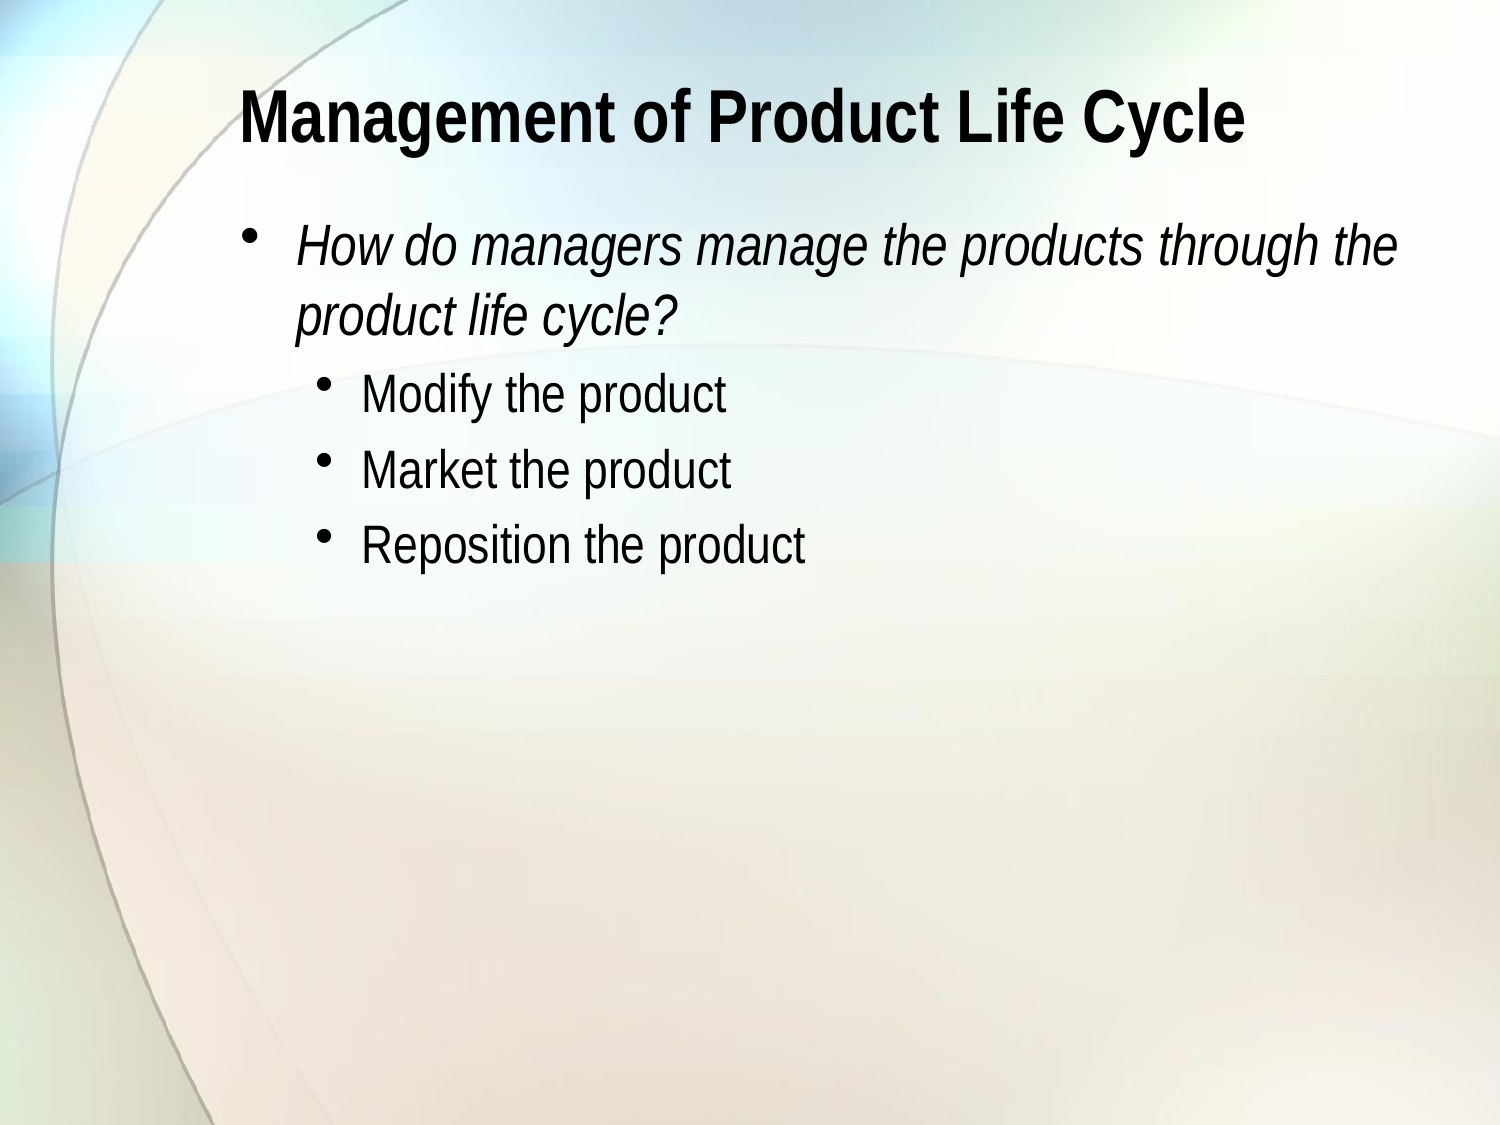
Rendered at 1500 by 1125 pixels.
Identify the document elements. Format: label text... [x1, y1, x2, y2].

title Management of Product Life Cycle [24, 49, 1463, 176]
list How do managers manage the products through the product life cycle? Modify the product Market the product Reposition the product [224, 199, 1463, 1026]
picture [0, 0, 1500, 1125]
